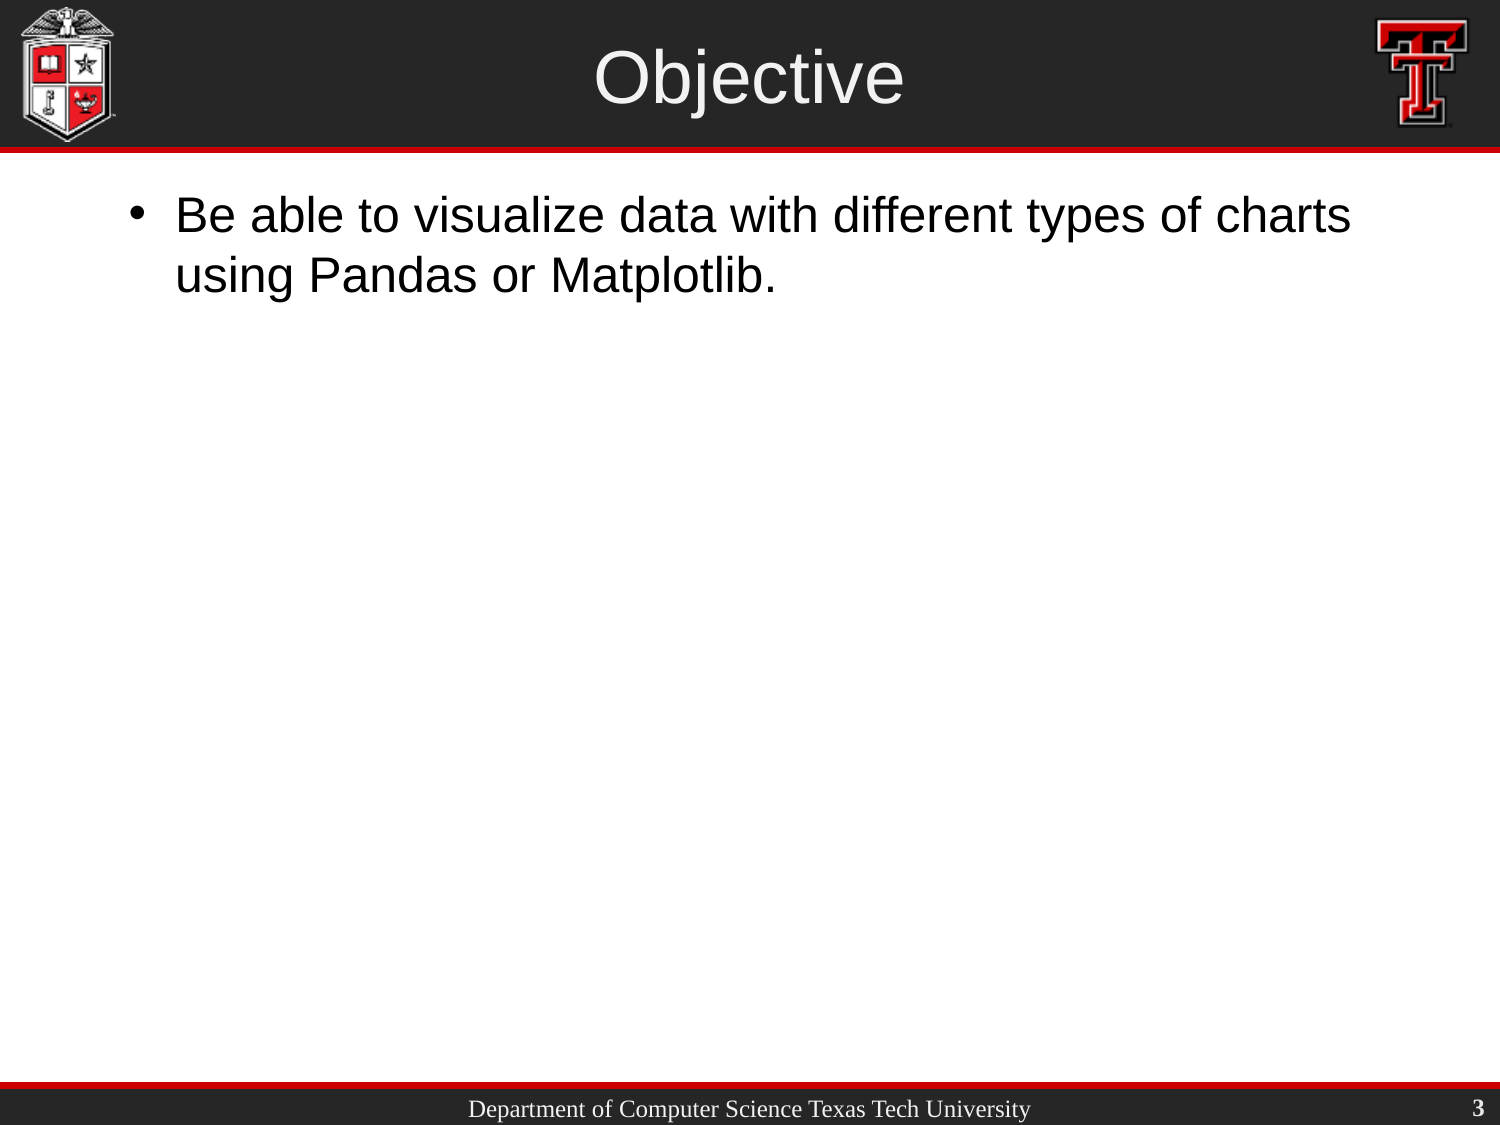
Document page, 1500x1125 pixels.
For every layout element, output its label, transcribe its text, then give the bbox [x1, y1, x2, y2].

title Objective [151, 6, 1349, 141]
slide_number 3 [1392, 1086, 1500, 1125]
picture [1373, 14, 1472, 128]
picture [21, 7, 116, 142]
list Be able to visualize data with different types of charts using Pandas or Matplotlib. [113, 174, 1431, 1075]
